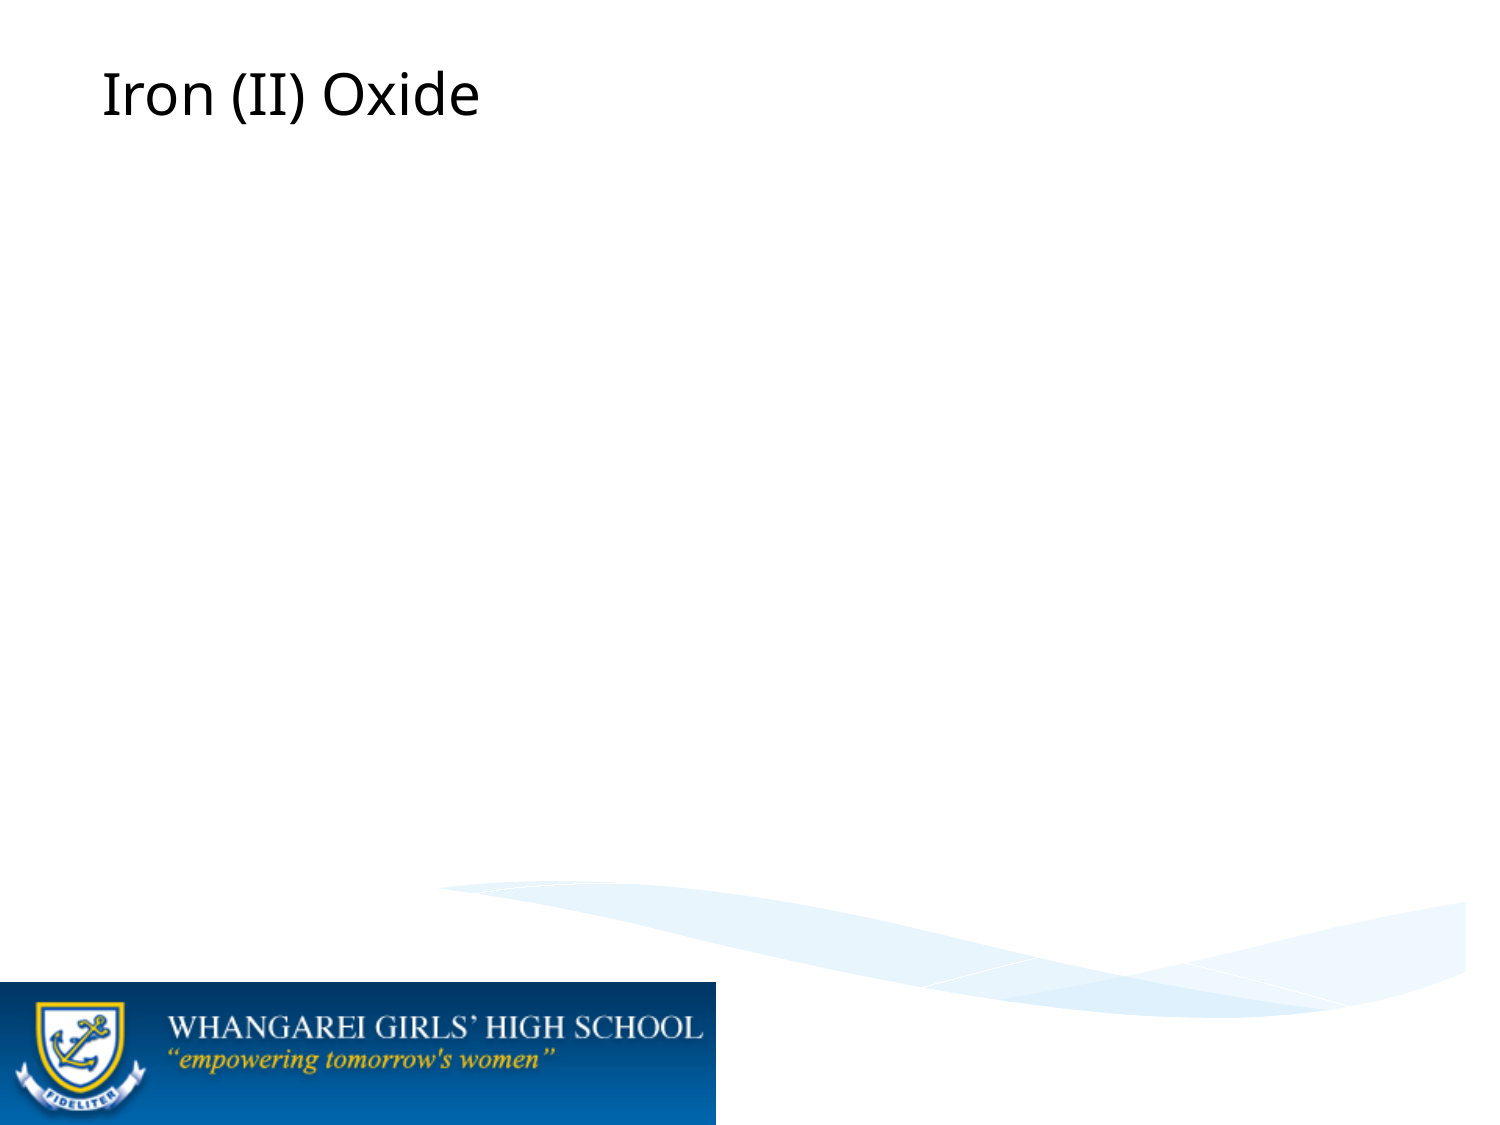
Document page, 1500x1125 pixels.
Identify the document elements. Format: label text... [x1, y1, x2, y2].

text_box Iron (II) Oxide [87, 50, 588, 135]
picture [0, 982, 716, 1125]
